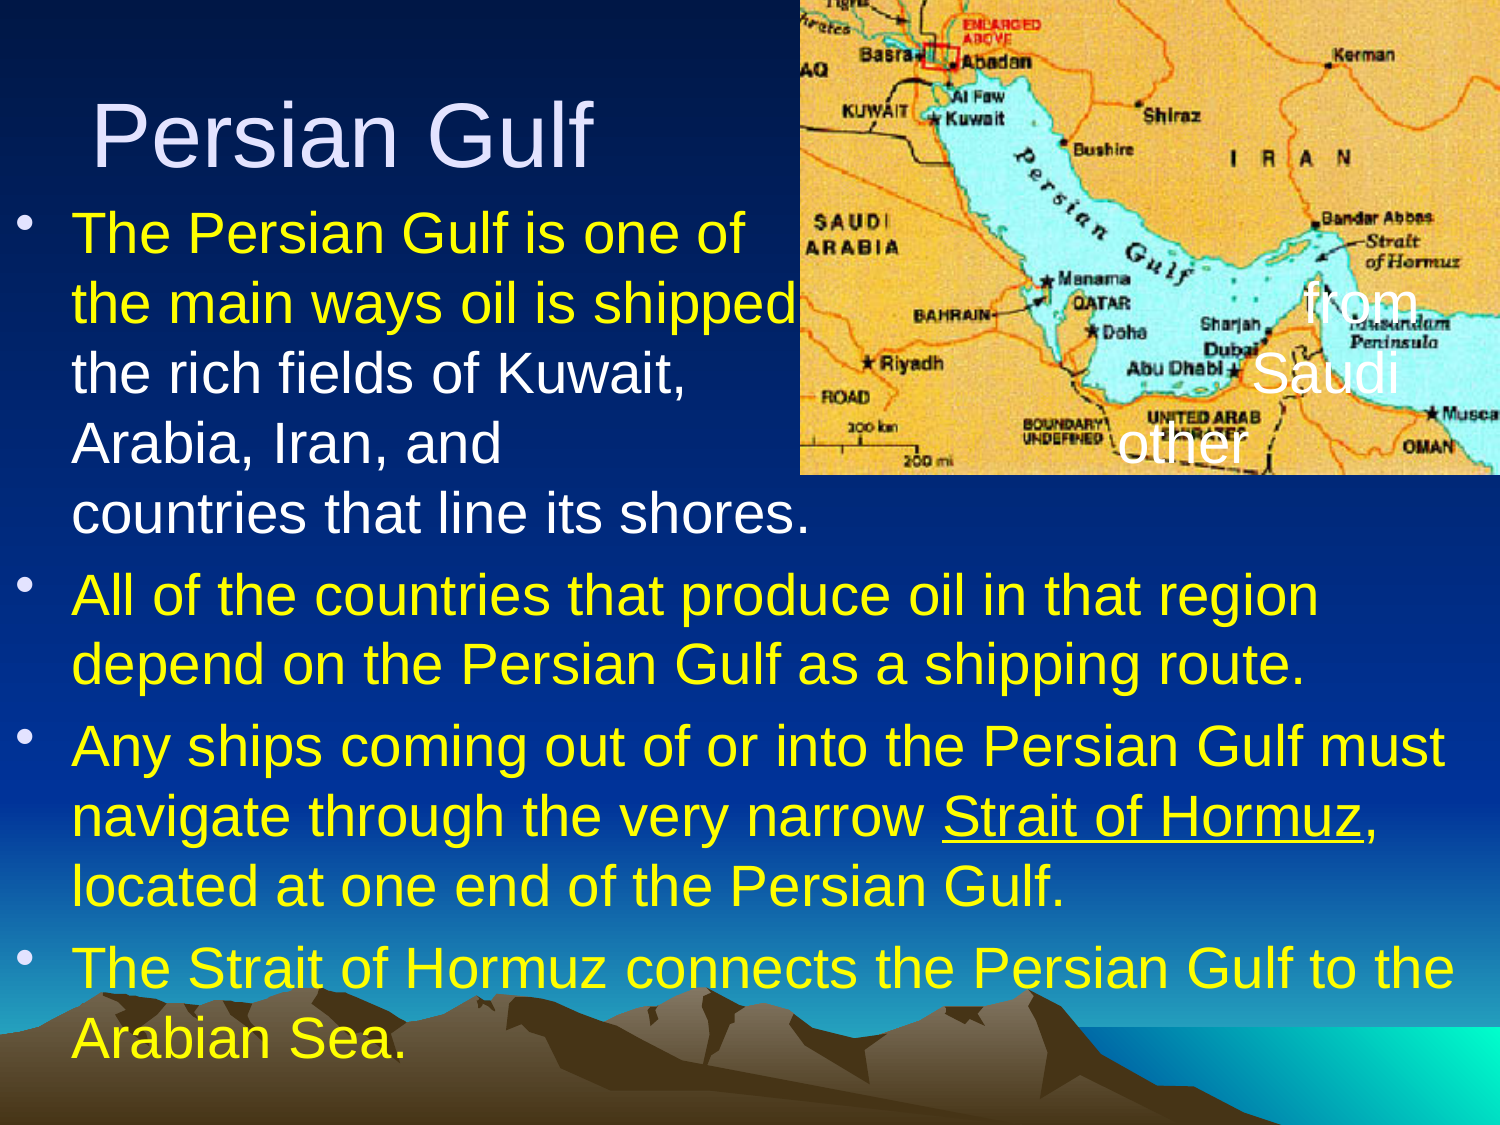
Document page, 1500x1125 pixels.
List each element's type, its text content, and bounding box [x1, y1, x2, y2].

list The Persian Gulf is one of the main ways oil is shipped from the rich fields of Kuwait, Saudi Arabia, Iran, and other countries that line its shores. All of the countries that produce oil in that region depend on the Persian Gulf as a shipping route. Any ships coming out of or into the Persian Gulf must navigate through the very narrow Strait of Hormuz, located at one end of the Persian Gulf. The Strait of Hormuz connects the Persian Gulf to the Arabian Sea. [0, 187, 1500, 926]
picture [799, 0, 1500, 475]
title Persian Gulf [74, 37, 792, 187]
